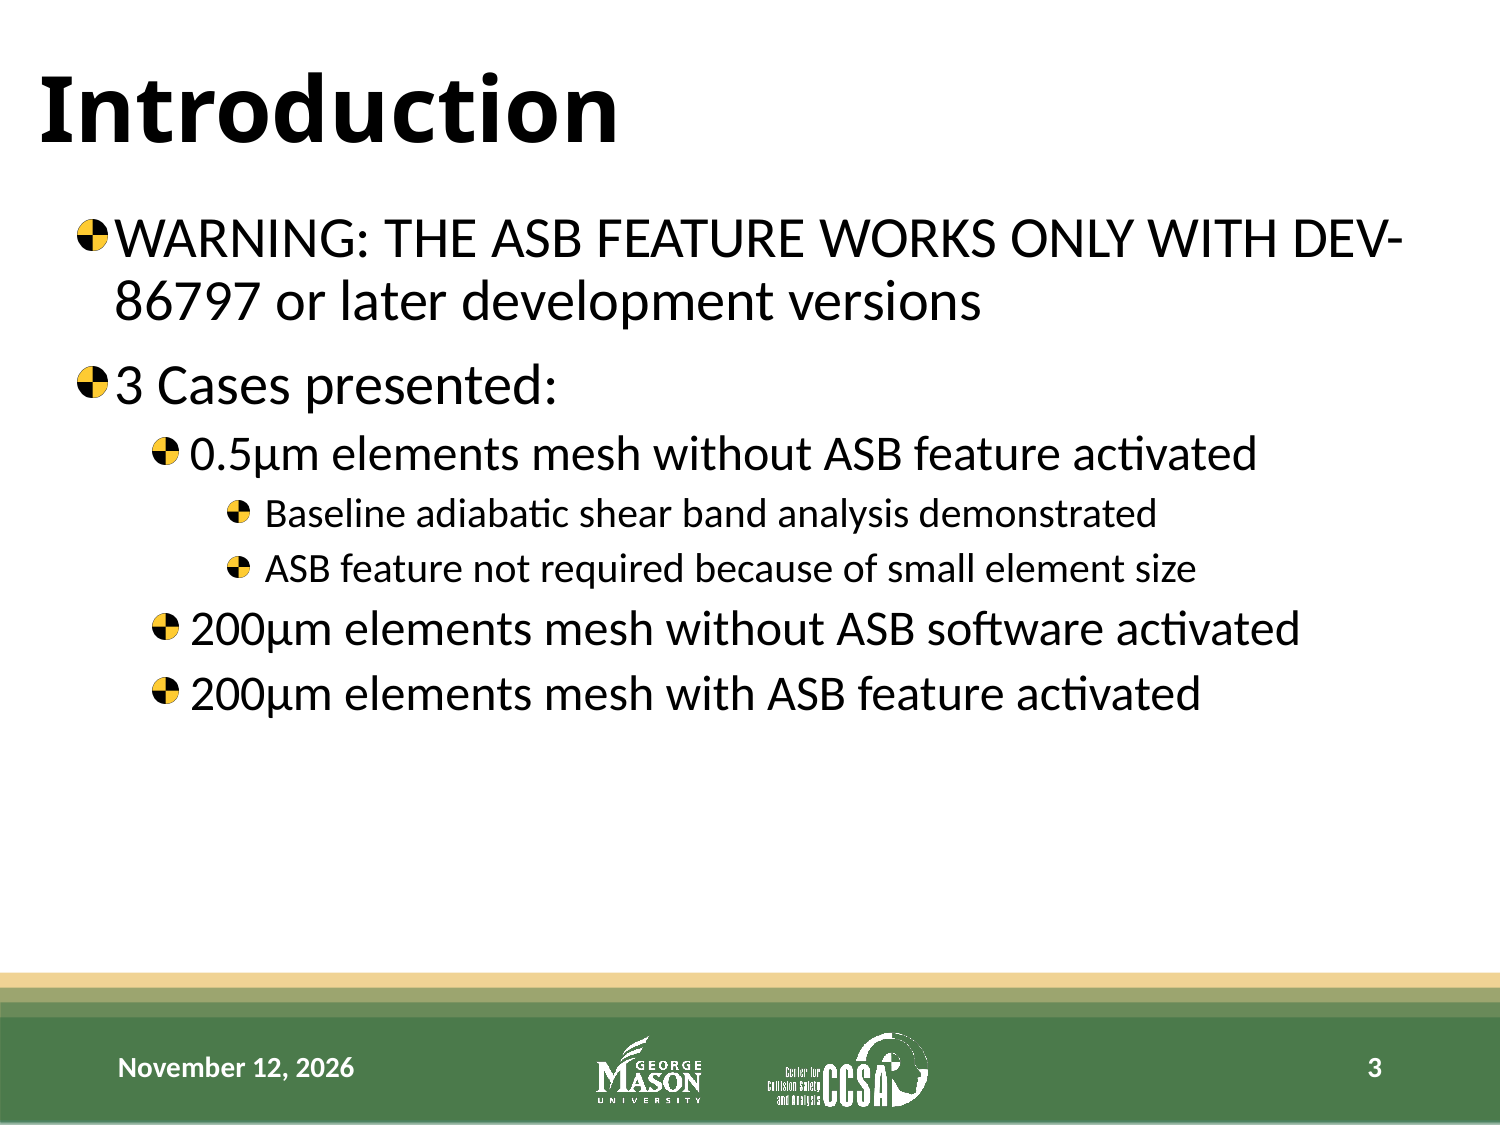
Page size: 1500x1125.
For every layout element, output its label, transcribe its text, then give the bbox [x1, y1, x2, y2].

picture [227, 500, 250, 523]
slide_number 3 [1115, 1041, 1397, 1102]
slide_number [103, 1041, 441, 1102]
picture [152, 437, 179, 465]
picture [227, 556, 250, 578]
picture [152, 613, 179, 640]
picture [152, 677, 179, 704]
list WARNING: THE ASB FEATURE WORKS ONLY WITH DEV-86797 or later development versions 3 Cases presented: 0.5µm elements mesh without ASB feature activated Baseline adiabatic shear band analysis demonstrated ASB feature not required because of small element size 200µm elements mesh without ASB software activated 200µm elements mesh with ASB feature activated [62, 200, 1454, 963]
picture [587, 1024, 713, 1115]
picture [77, 219, 108, 251]
picture [757, 1024, 938, 1115]
title Introduction [24, 24, 1475, 200]
picture [77, 366, 108, 398]
